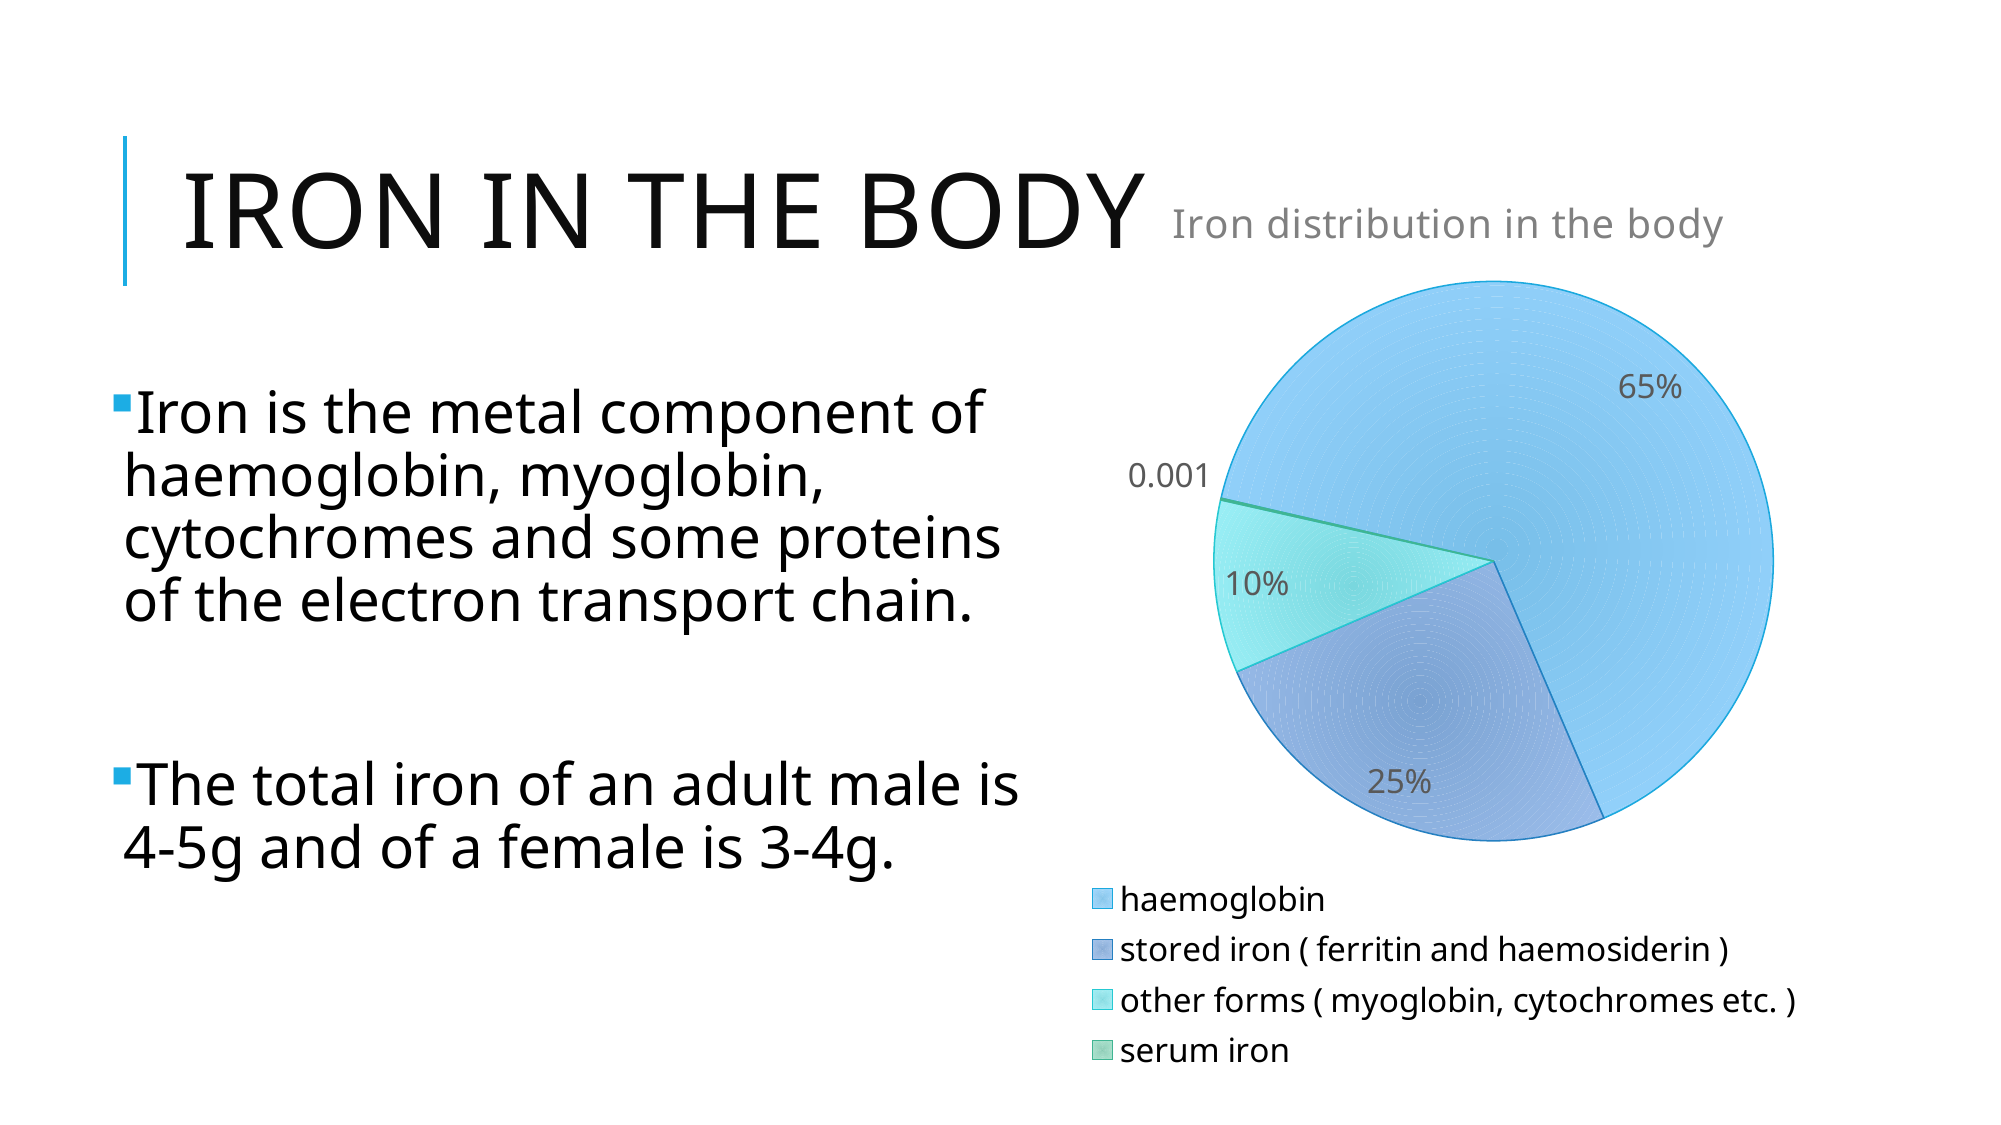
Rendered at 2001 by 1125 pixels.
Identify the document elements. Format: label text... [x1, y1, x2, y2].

list Iron is the metal component of haemoglobin, myoglobin, cytochromes and some proteins of the electron transport chain. The total iron of an adult male is 4-5g and of a female is 3-4g. [101, 375, 1070, 1090]
chart [939, 155, 1959, 1079]
title Iron in the body [168, 96, 1763, 342]
